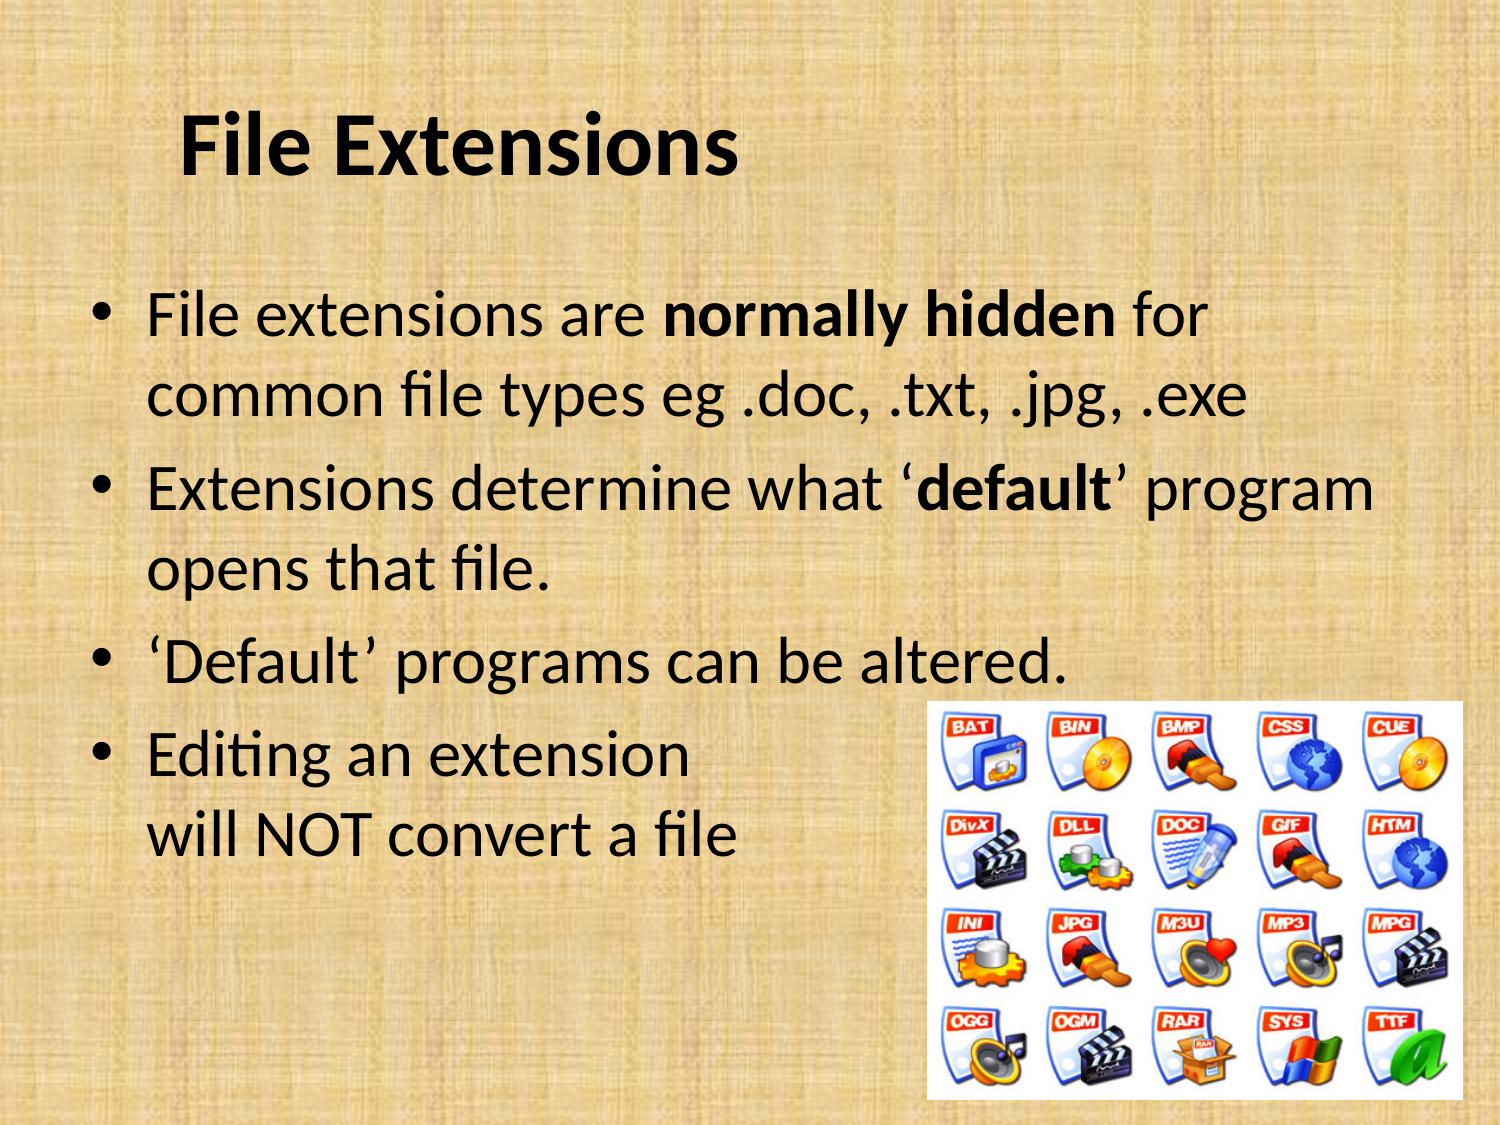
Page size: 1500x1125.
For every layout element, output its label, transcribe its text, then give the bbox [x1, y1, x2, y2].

title File Extensions [75, 45, 845, 233]
picture [0, 0, 1500, 1125]
list File extensions are normally hidden for common file types eg .doc, .txt, .jpg, .exe Extensions determine what ‘default’ program opens that file. ‘Default’ programs can be altered. Editing an extension will NOT convert a file [75, 262, 1425, 1005]
